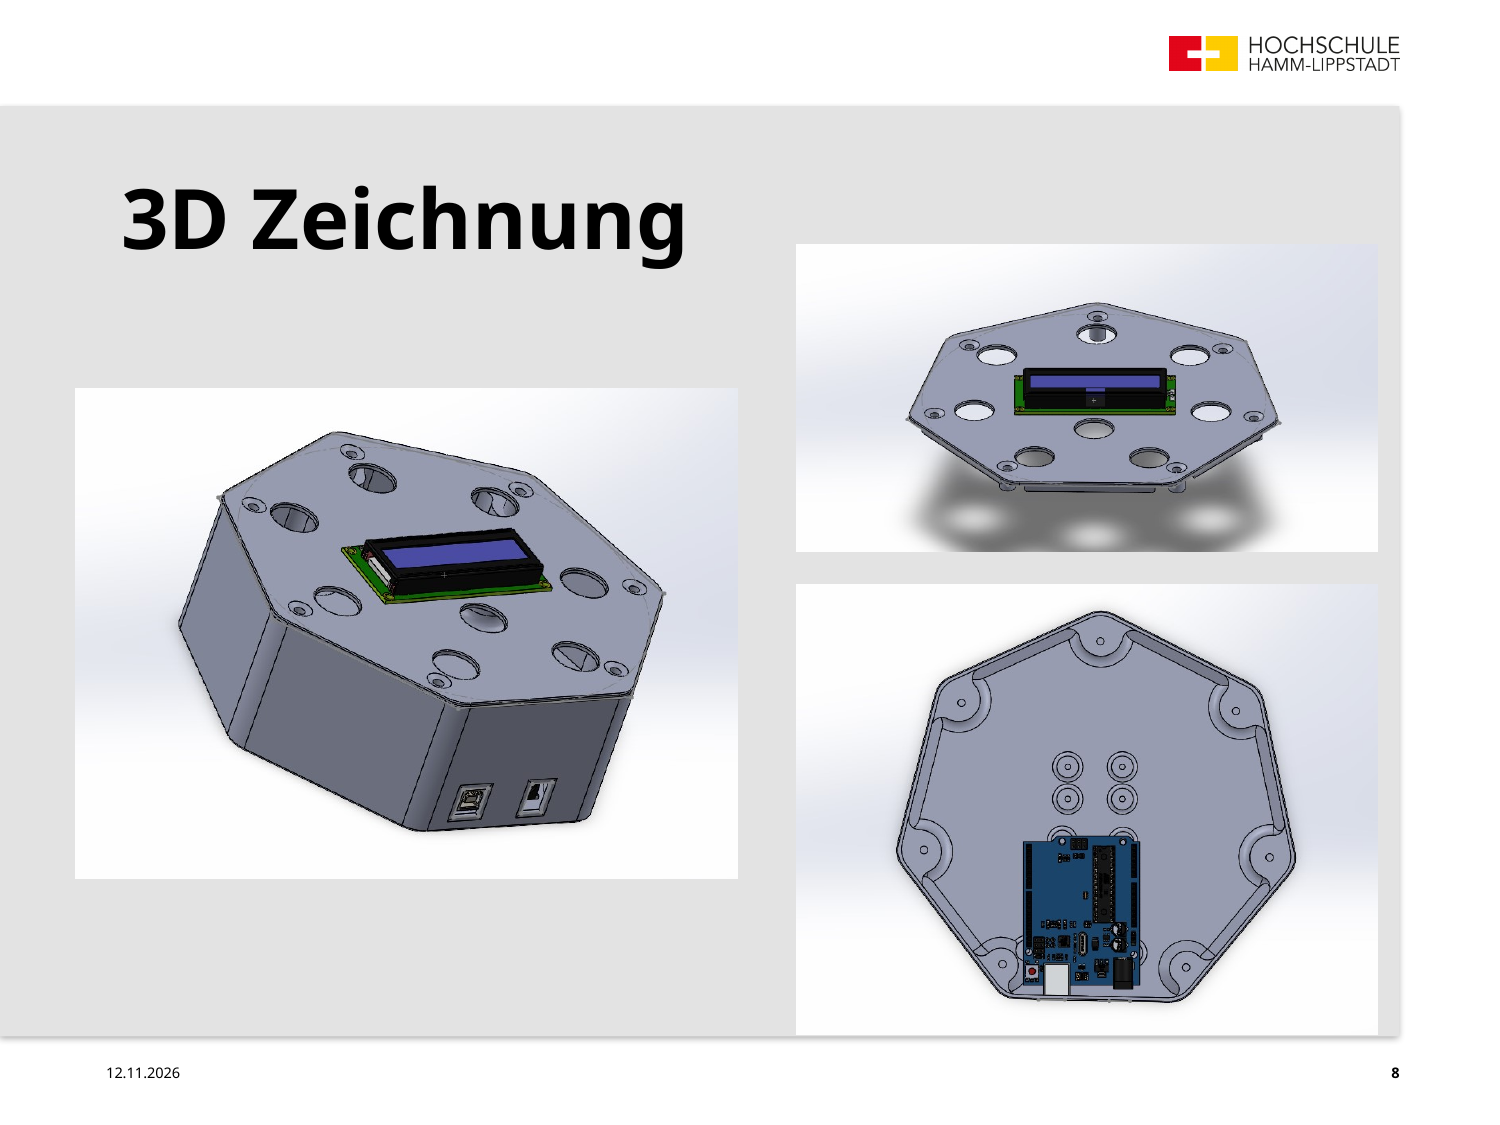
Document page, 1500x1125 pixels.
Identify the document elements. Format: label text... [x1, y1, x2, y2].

title 3D Zeichnung [106, 122, 1366, 310]
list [74, 388, 738, 880]
slide_number 8 [1049, 1065, 1400, 1084]
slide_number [106, 1065, 457, 1084]
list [796, 584, 1378, 1036]
picture [796, 244, 1378, 552]
picture [1169, 36, 1400, 71]
